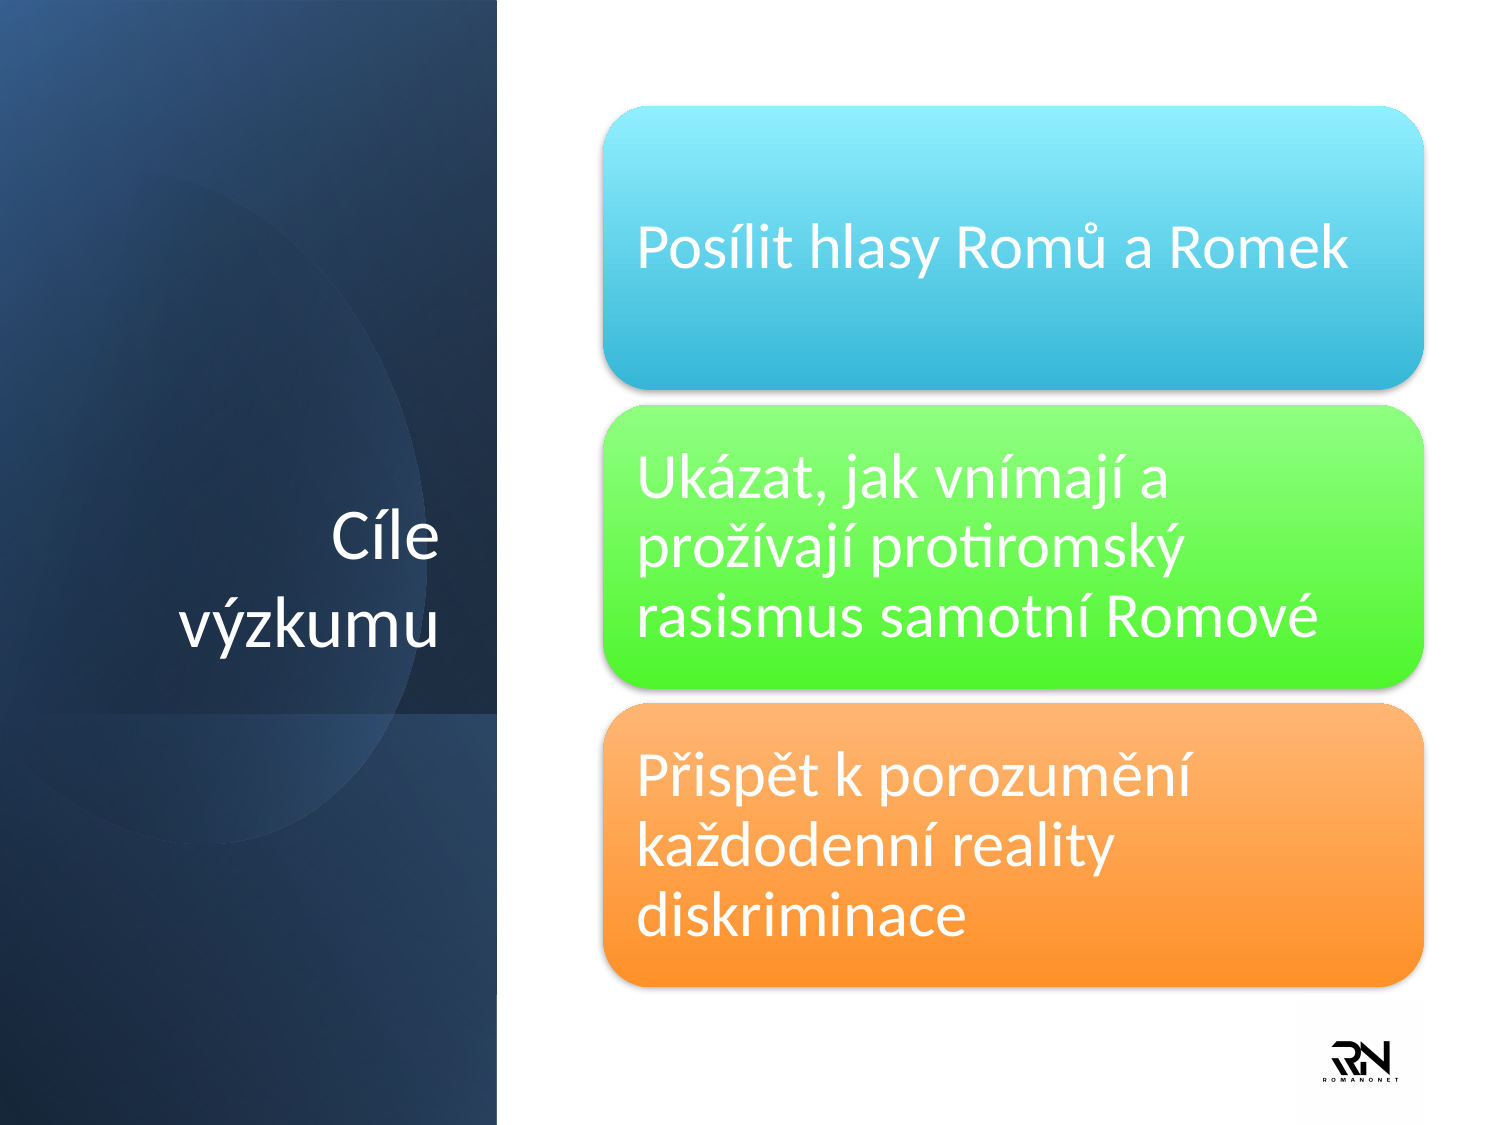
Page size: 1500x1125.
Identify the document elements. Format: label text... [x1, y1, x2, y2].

text_box [0, 0, 497, 1125]
title Cíle výzkumu [72, 276, 456, 670]
picture [1297, 998, 1424, 1125]
text_box [497, 0, 1500, 1125]
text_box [603, 105, 1424, 988]
